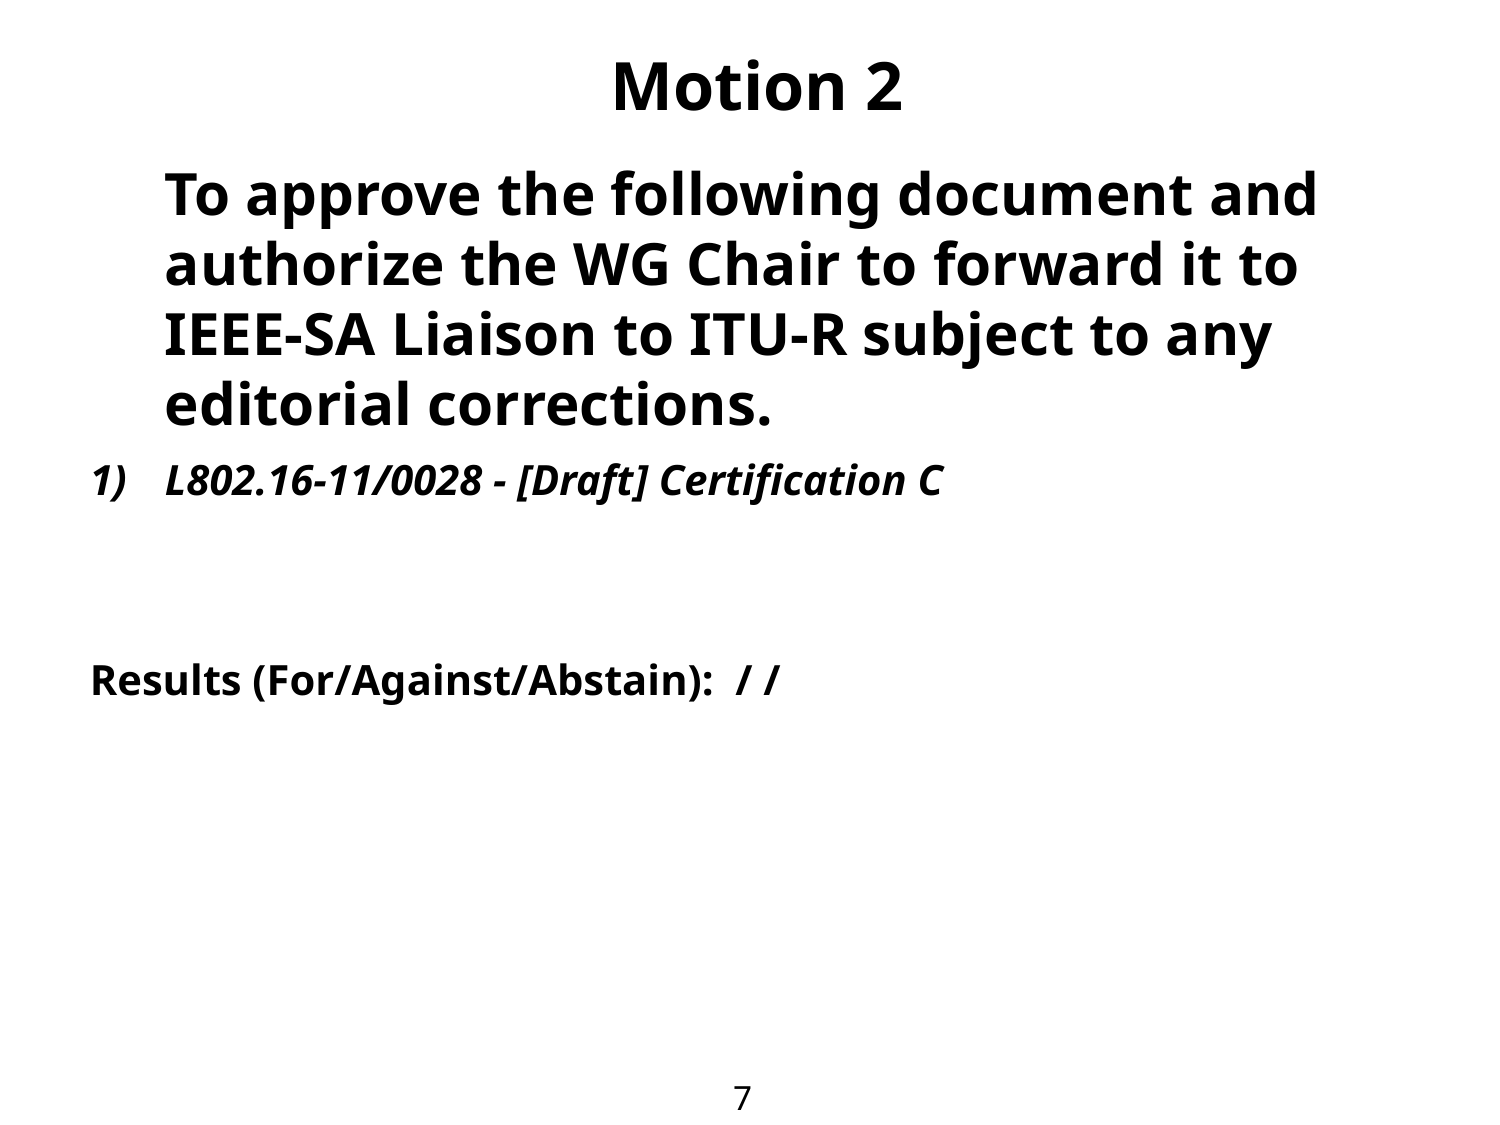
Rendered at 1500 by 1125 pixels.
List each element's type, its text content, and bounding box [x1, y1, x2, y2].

text_box Motion 2 [74, 36, 1425, 149]
text_box To approve the following document and authorize the WG Chair to forward it to IEEE-SA Liaison to ITU-R subject to any editorial corrections. L802.16-11/0028 - [Draft] Certification C Results (For/Against/Abstain): / / [74, 149, 1425, 1063]
